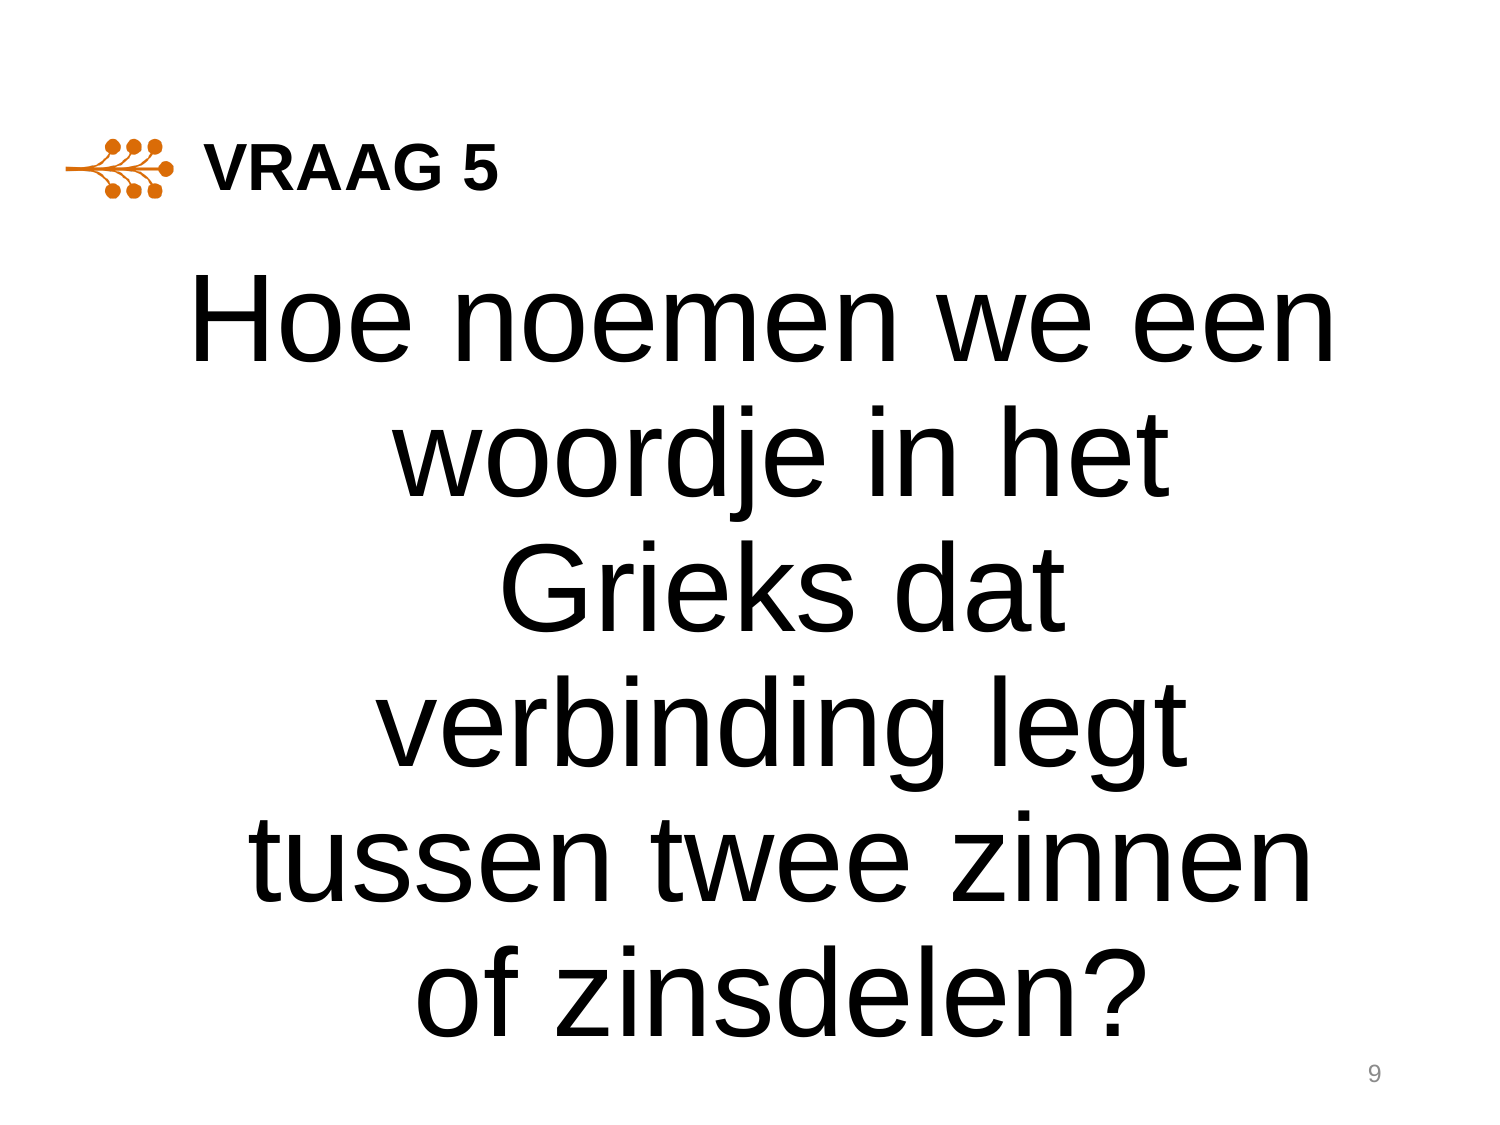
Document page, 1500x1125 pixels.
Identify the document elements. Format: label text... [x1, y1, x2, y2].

list Hoe noemen we een woordje in het Grieks dat verbinding legt tussen twee zinnen of zinsdelen? [160, 245, 1367, 960]
picture [65, 138, 174, 199]
slide_number 9 [1059, 1042, 1397, 1103]
title Vraag 5 [188, 59, 1397, 278]
